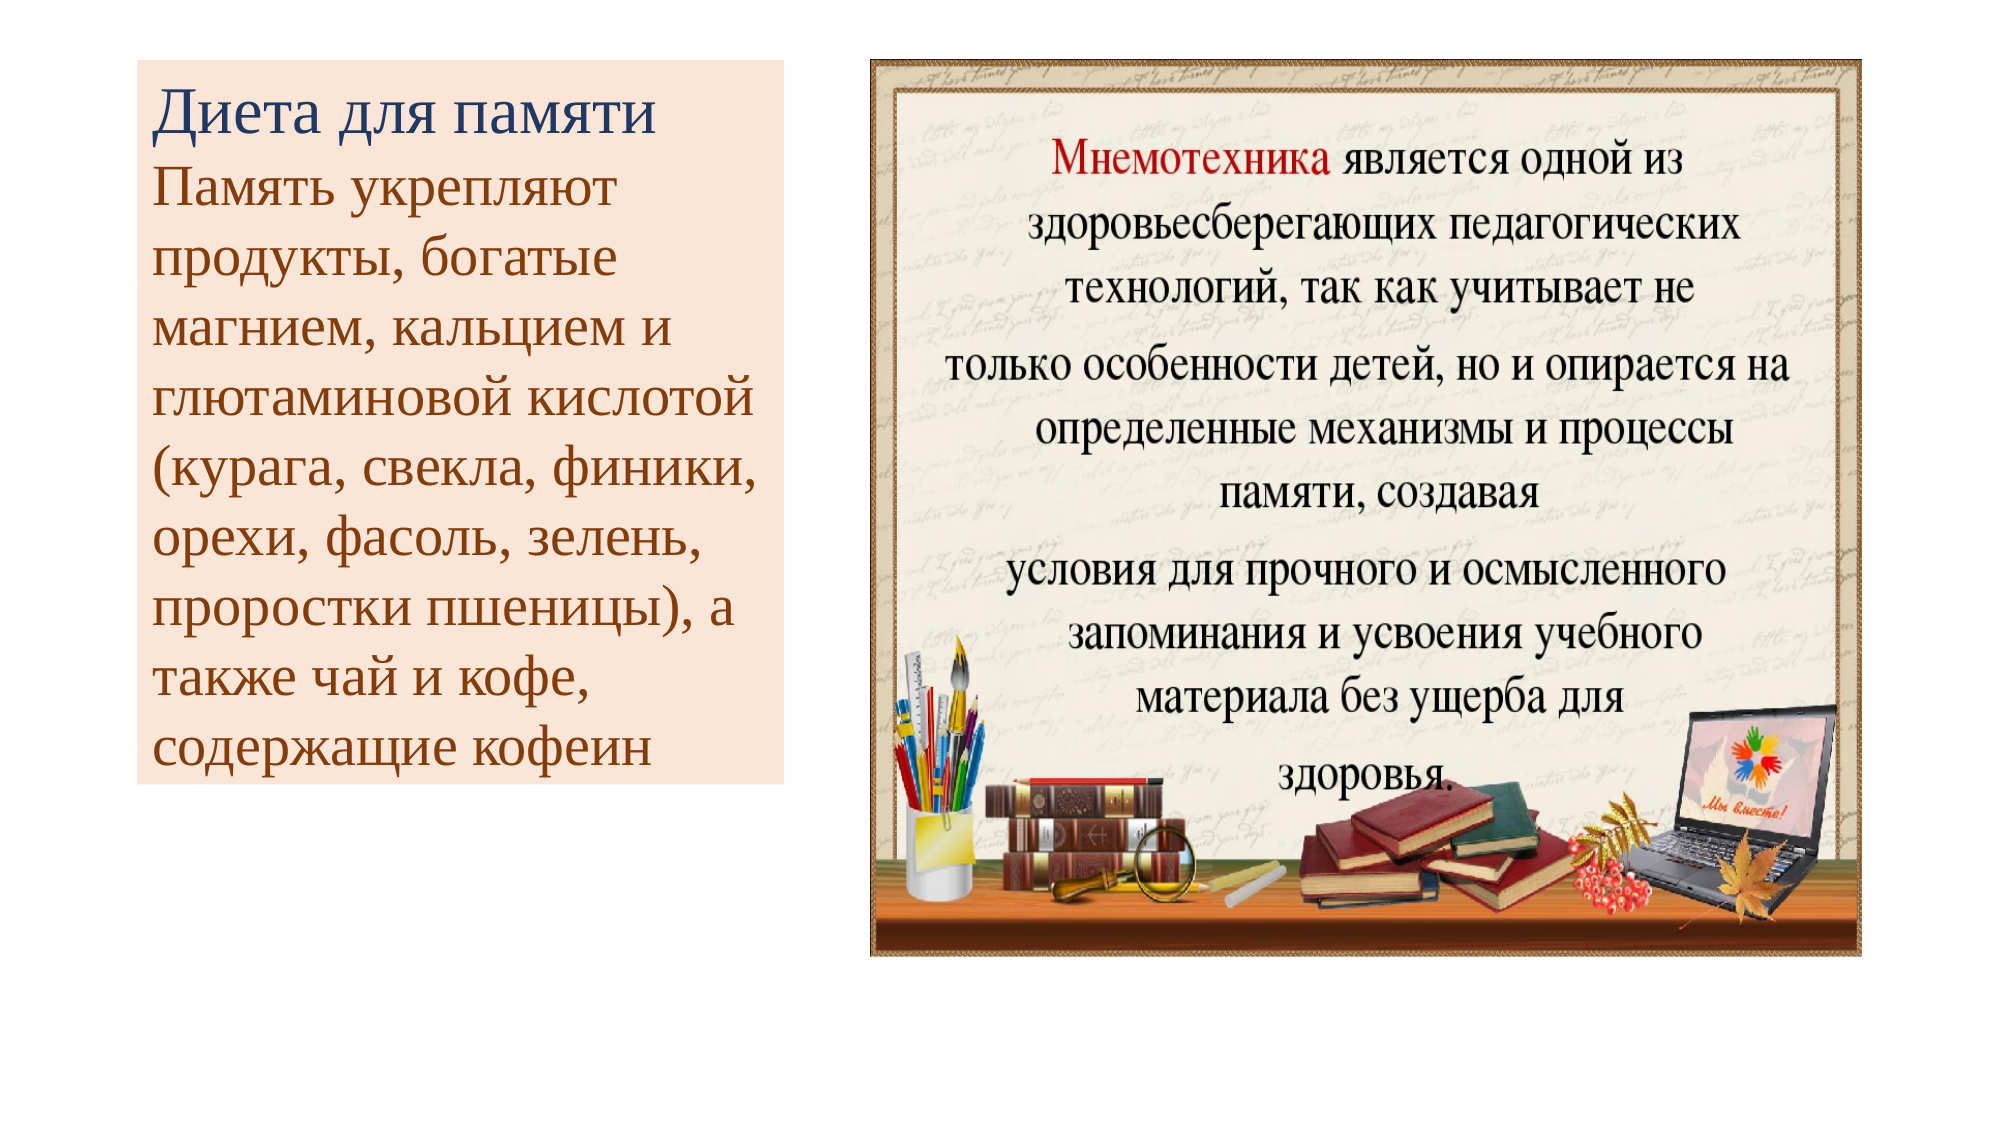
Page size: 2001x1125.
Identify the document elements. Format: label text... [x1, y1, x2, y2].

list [870, 59, 1863, 958]
text_box Диета для памяти Память укрепляют продукты, богатые магнием, кальцием и глютаминовой кислотой (курага, свекла, финики, орехи, фасоль, зелень, проростки пшеницы), а также чай и кофе, содержащие кофеин [137, 59, 785, 785]
